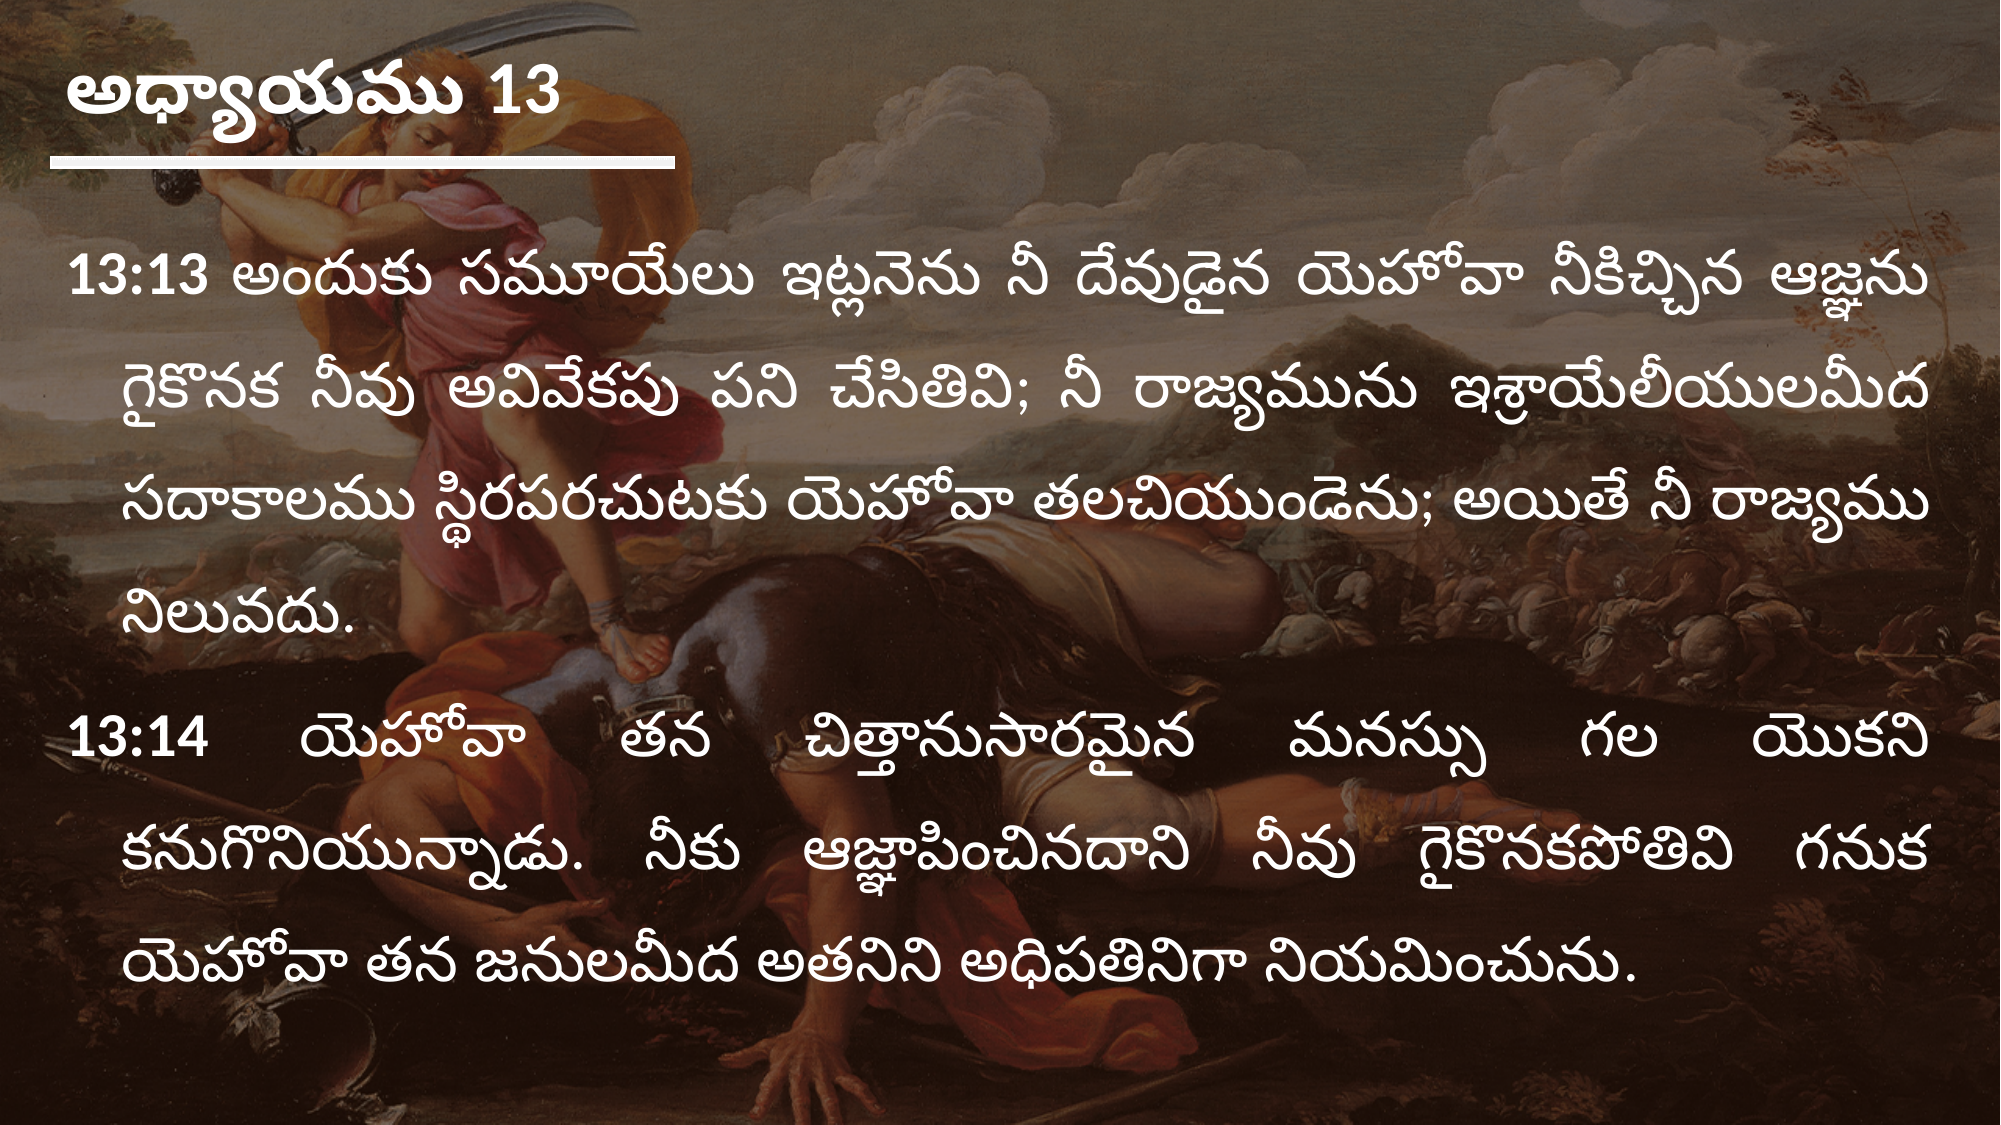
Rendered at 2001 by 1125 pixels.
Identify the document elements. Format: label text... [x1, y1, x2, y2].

picture [0, 0, 2000, 1125]
list 13:13 అందుకు సమూయేలు ఇట్లనెను నీ దేవుడైన యెహోవా నీకిచ్చిన ఆజ్ఞను గైకొనక నీవు అవివేకపు పని చేసితివి; నీ రాజ్యమును ఇశ్రాయేలీయులమీద సదాకాలము స్థిరపరచుటకు యెహోవా తలచియుండెను; అయితే నీ రాజ్యము నిలువదు. 13:14 యెహోవా తన చిత్తానుసారమైన మనస్సు గల యొకని కనుగొనియున్నాడు. నీకు ఆజ్ఞాపించినదాని నీవు గైకొనకపోతివి గనుక యెహోవా తన జనులమీద అతనిని అధిపతినిగా నియమించును. [50, 187, 1946, 1063]
title అధ్యాయము 13 [50, 0, 1925, 167]
